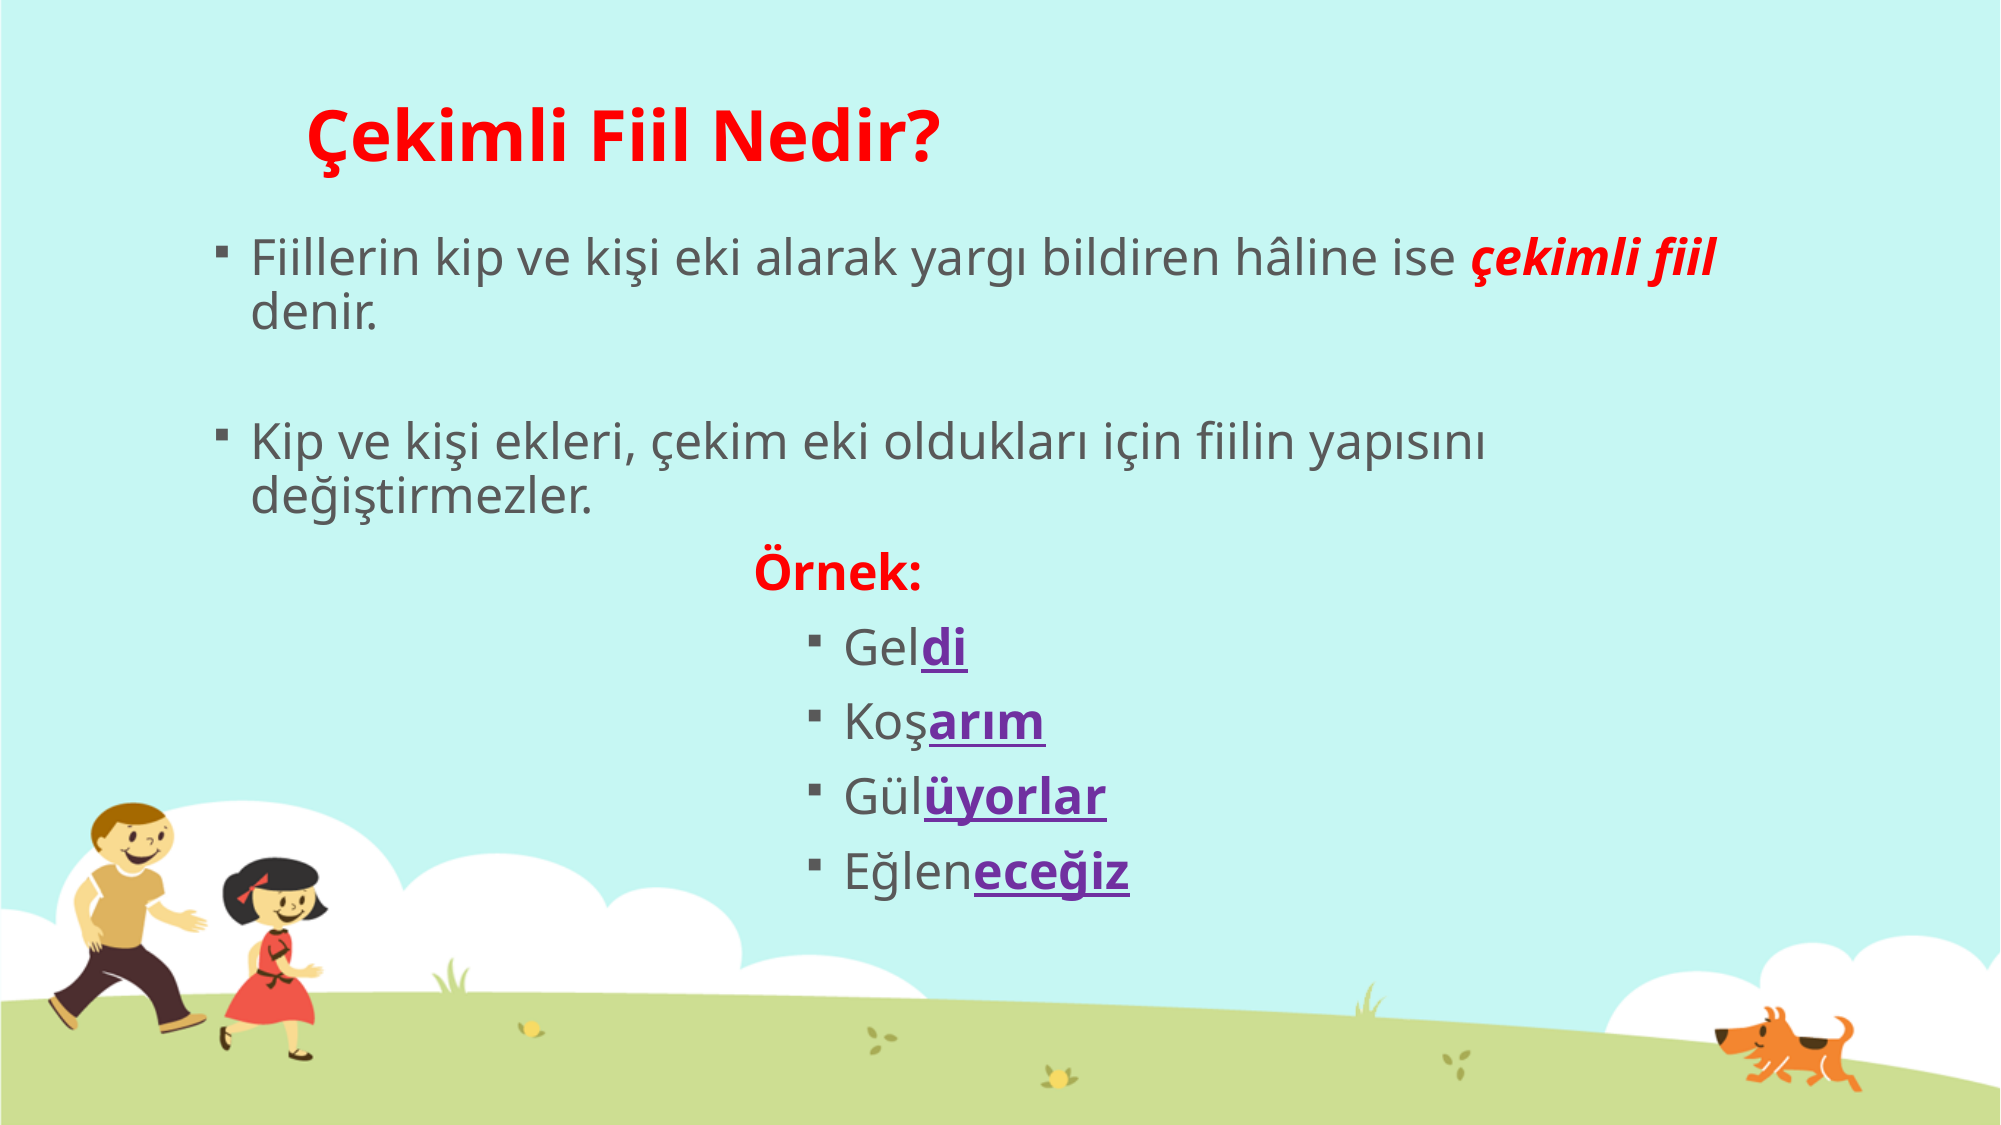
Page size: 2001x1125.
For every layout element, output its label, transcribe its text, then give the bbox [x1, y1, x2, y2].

text_box Kip ve kişi ekleri, çekim eki oldukları için fiilin yapısını değiştirmezler. [190, 408, 1848, 553]
list Fiillerin kip ve kişi eki alarak yargı bildiren hâline ise çekimli fiil denir. [190, 224, 1849, 369]
title Çekimli Fiil Nedir? [290, 67, 1829, 185]
picture [0, 0, 2001, 1125]
text_box Örnek: Geldi Koşarım Gülüyorlar Eğleneceğiz [730, 539, 1350, 981]
